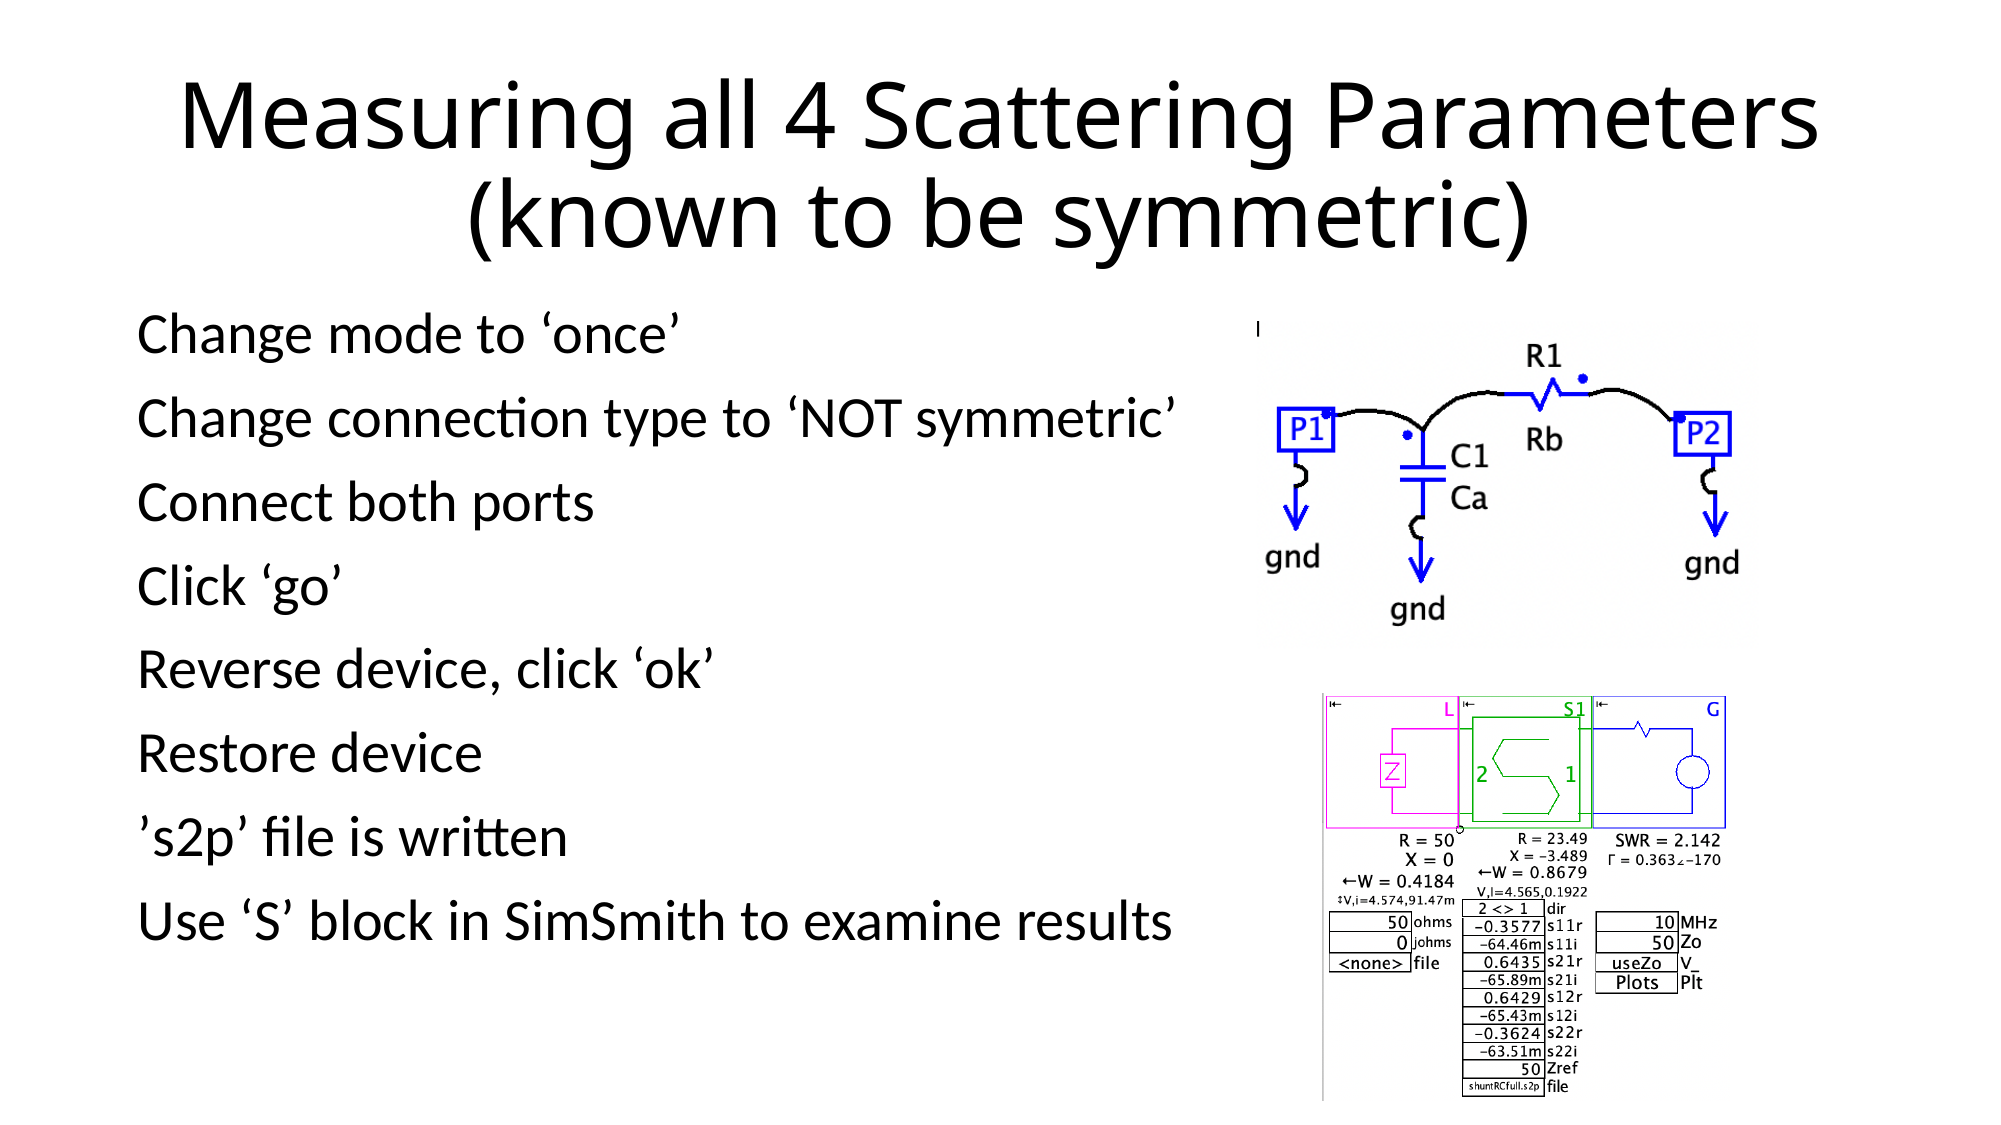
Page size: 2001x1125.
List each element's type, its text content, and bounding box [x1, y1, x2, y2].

picture [1322, 693, 1730, 1101]
picture [1256, 321, 1759, 649]
title Measuring all 4 Scattering Parameters (known to be symmetric) [137, 59, 1863, 278]
list Change mode to ‘once’ Change connection type to ‘NOT symmetric’ Connect both ports Click ‘go’ Reverse device, click ‘ok’ Restore device ’s2p’ file is written Use ‘S’ block in SimSmith to examine results [122, 295, 1230, 983]
